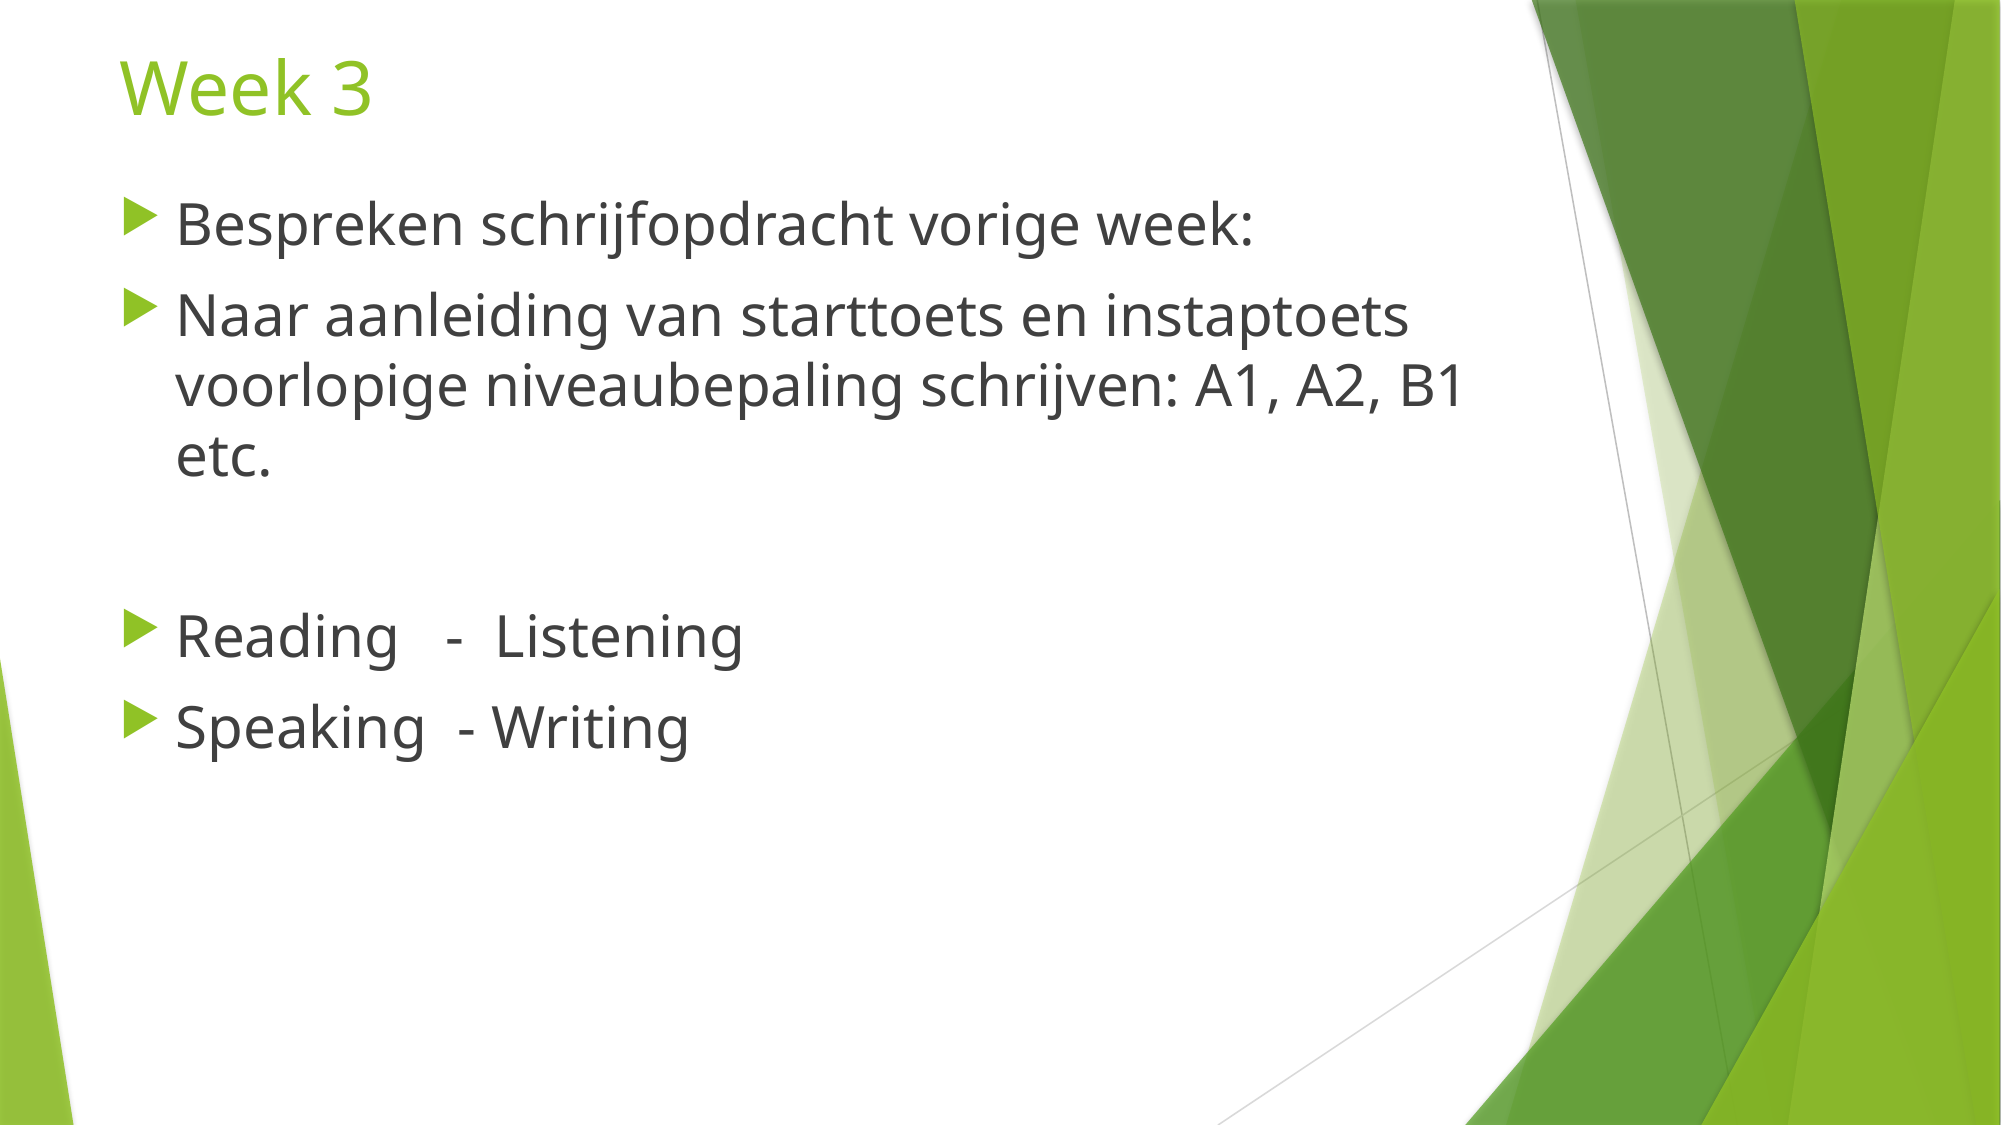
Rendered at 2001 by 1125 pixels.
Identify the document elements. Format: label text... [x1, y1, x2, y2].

list Bespreken schrijfopdracht vorige week: Naar aanleiding van starttoets en instaptoets voorlopige niveaubepaling schrijven: A1, A2, B1 etc. Reading - Listening Speaking - Writing [104, 179, 1522, 992]
title Week 3 [104, 33, 1522, 147]
